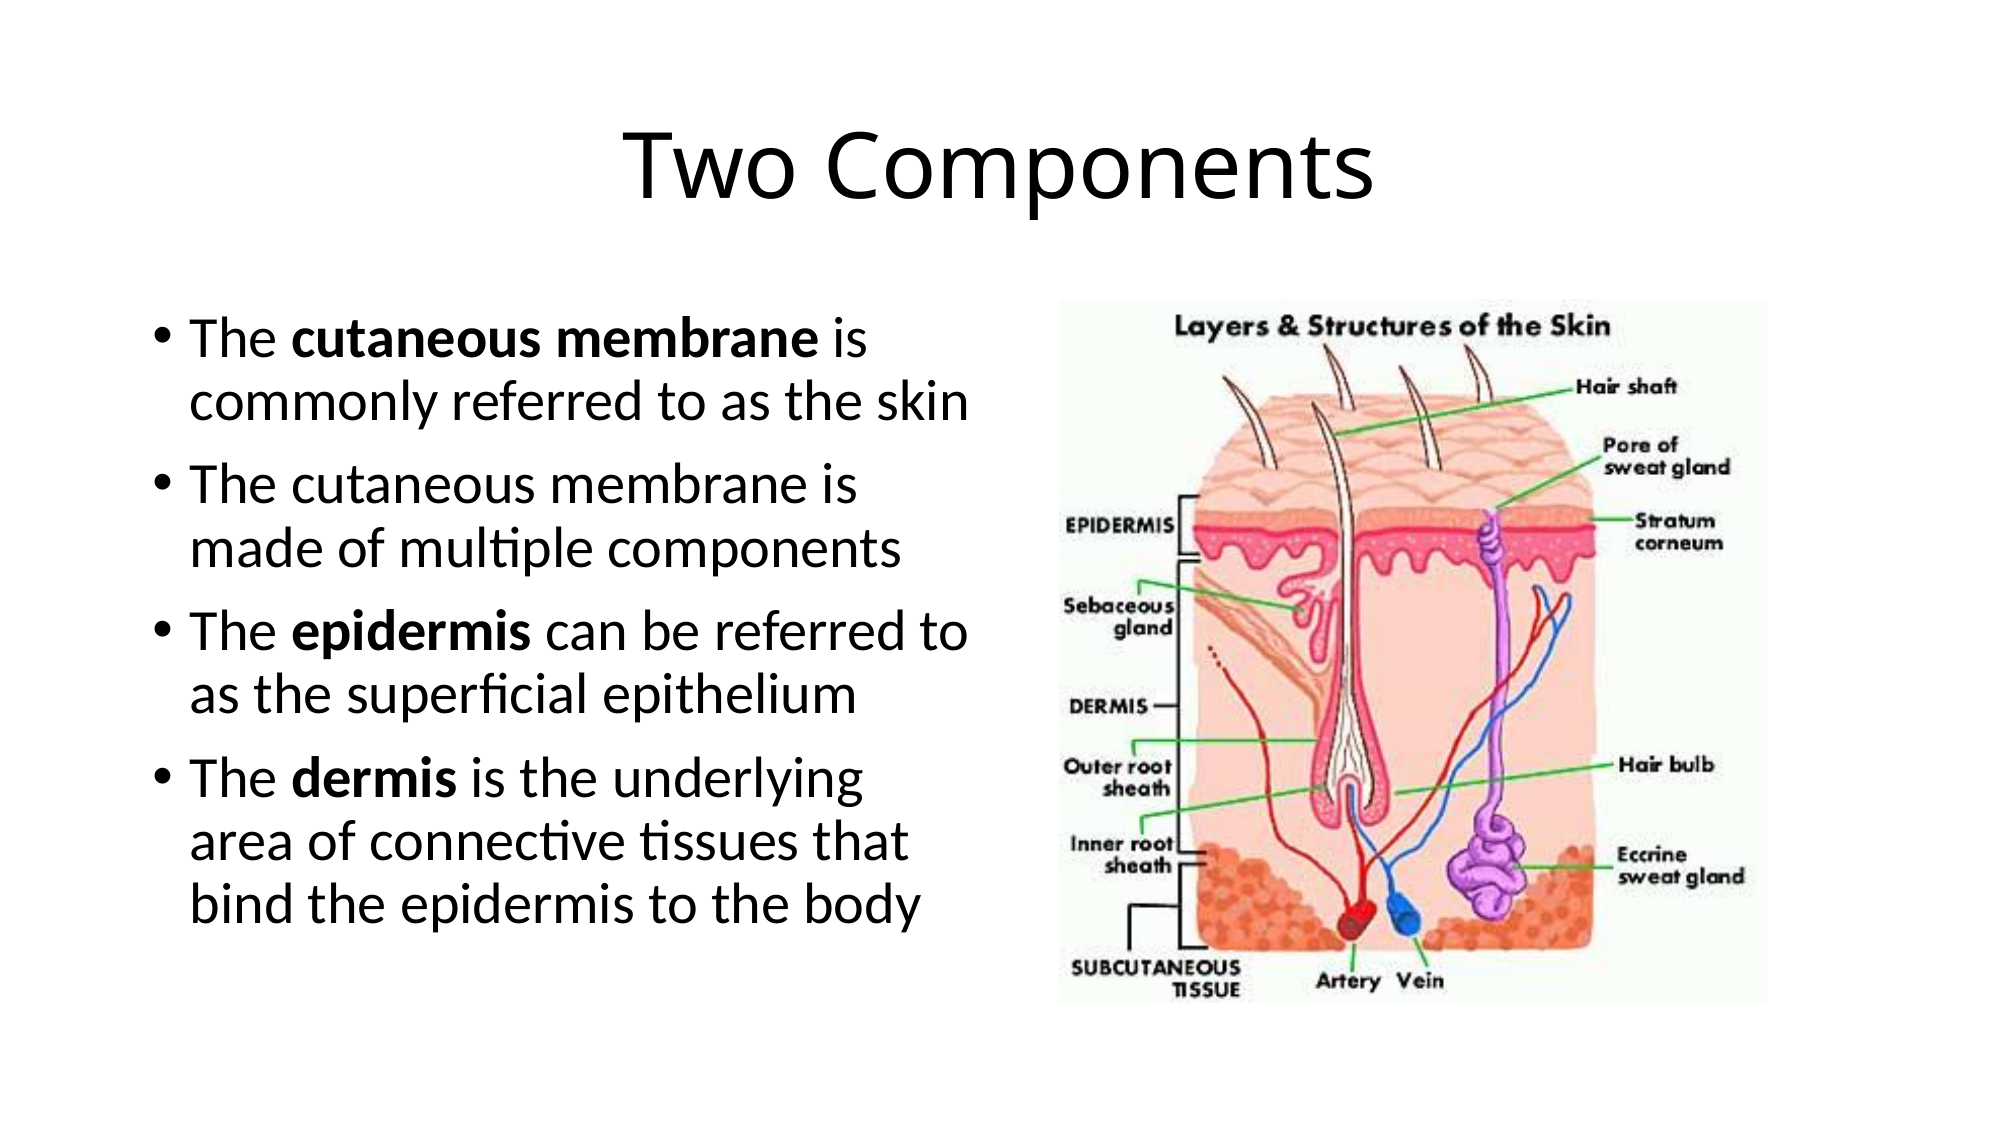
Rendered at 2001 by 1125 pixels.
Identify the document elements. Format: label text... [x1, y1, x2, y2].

title Two Components [137, 59, 1863, 278]
picture [1059, 299, 1768, 1003]
list The cutaneous membrane is commonly referred to as the skin The cutaneous membrane is made of multiple components The epidermis can be referred to as the superficial epithelium The dermis is the underlying area of connective tissues that bind the epidermis to the body [137, 299, 988, 1014]
